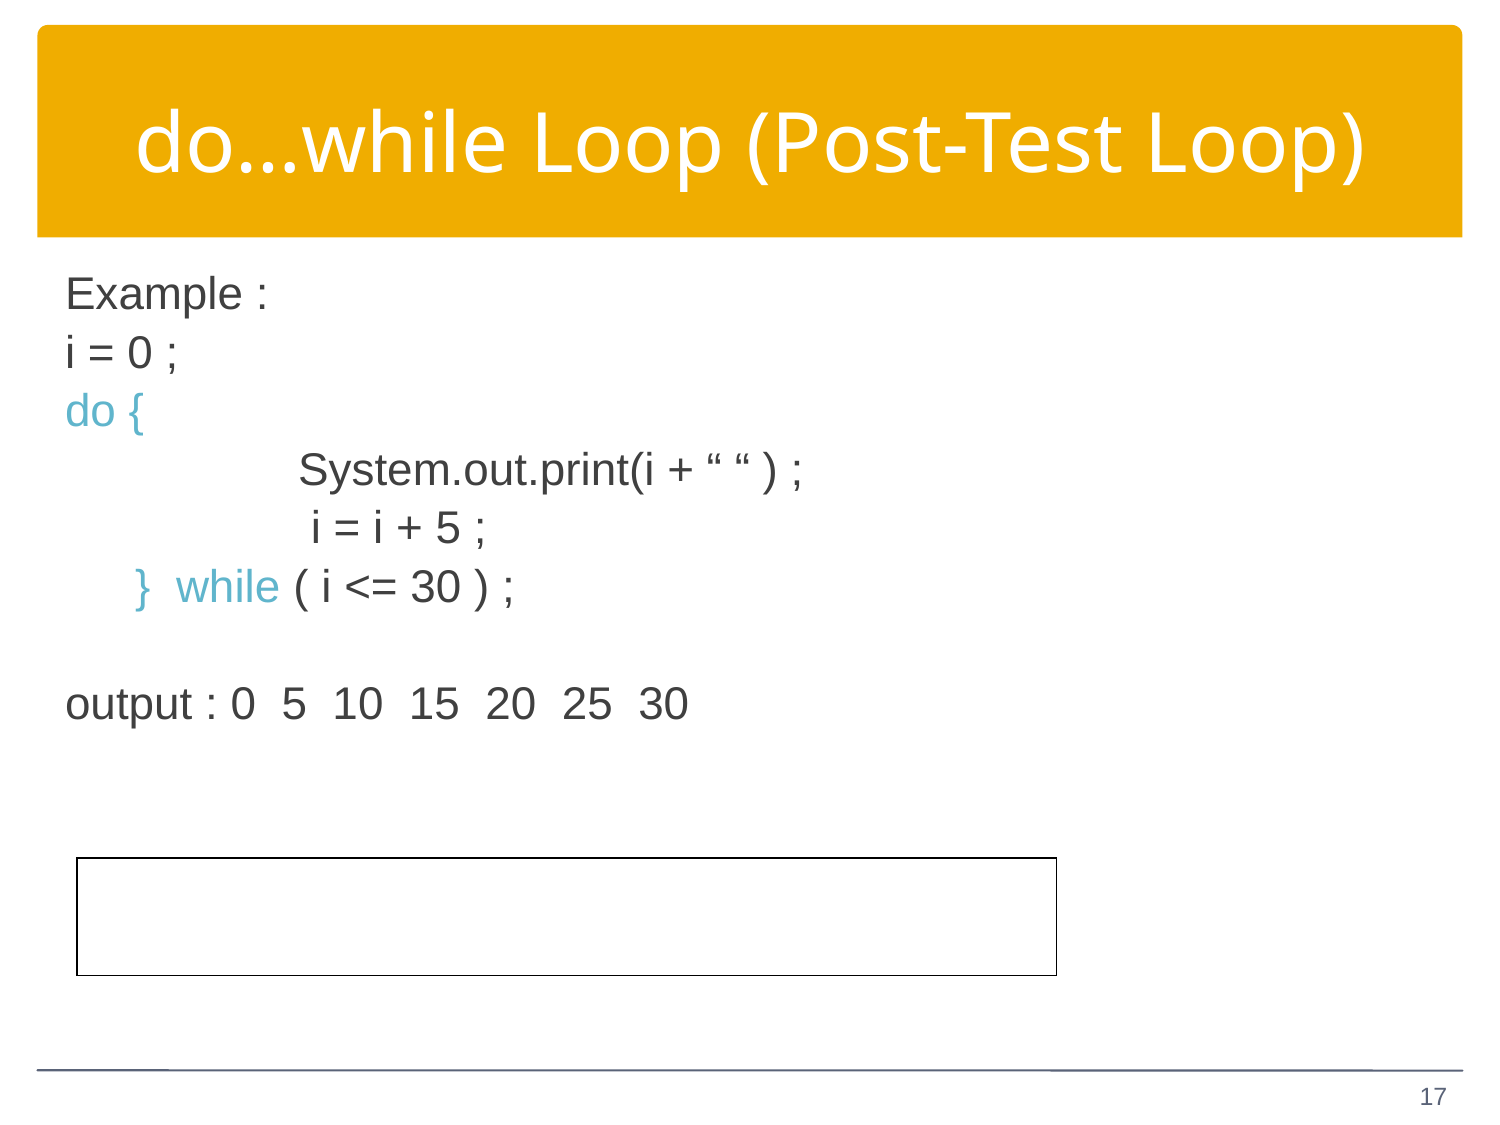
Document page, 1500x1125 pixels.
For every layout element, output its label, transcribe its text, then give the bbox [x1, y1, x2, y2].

text_box [76, 857, 1057, 976]
slide_number 17 [1112, 1069, 1463, 1123]
list Example : i = 0 ; do { System.out.print(i + “ “ ) ; i = i + 5 ; } while ( i <= 30 ) ; output : 0 5 10 15 20 25 30 [49, 262, 1451, 1051]
title do…while Loop (Post-Test Loop) [49, 44, 1451, 233]
